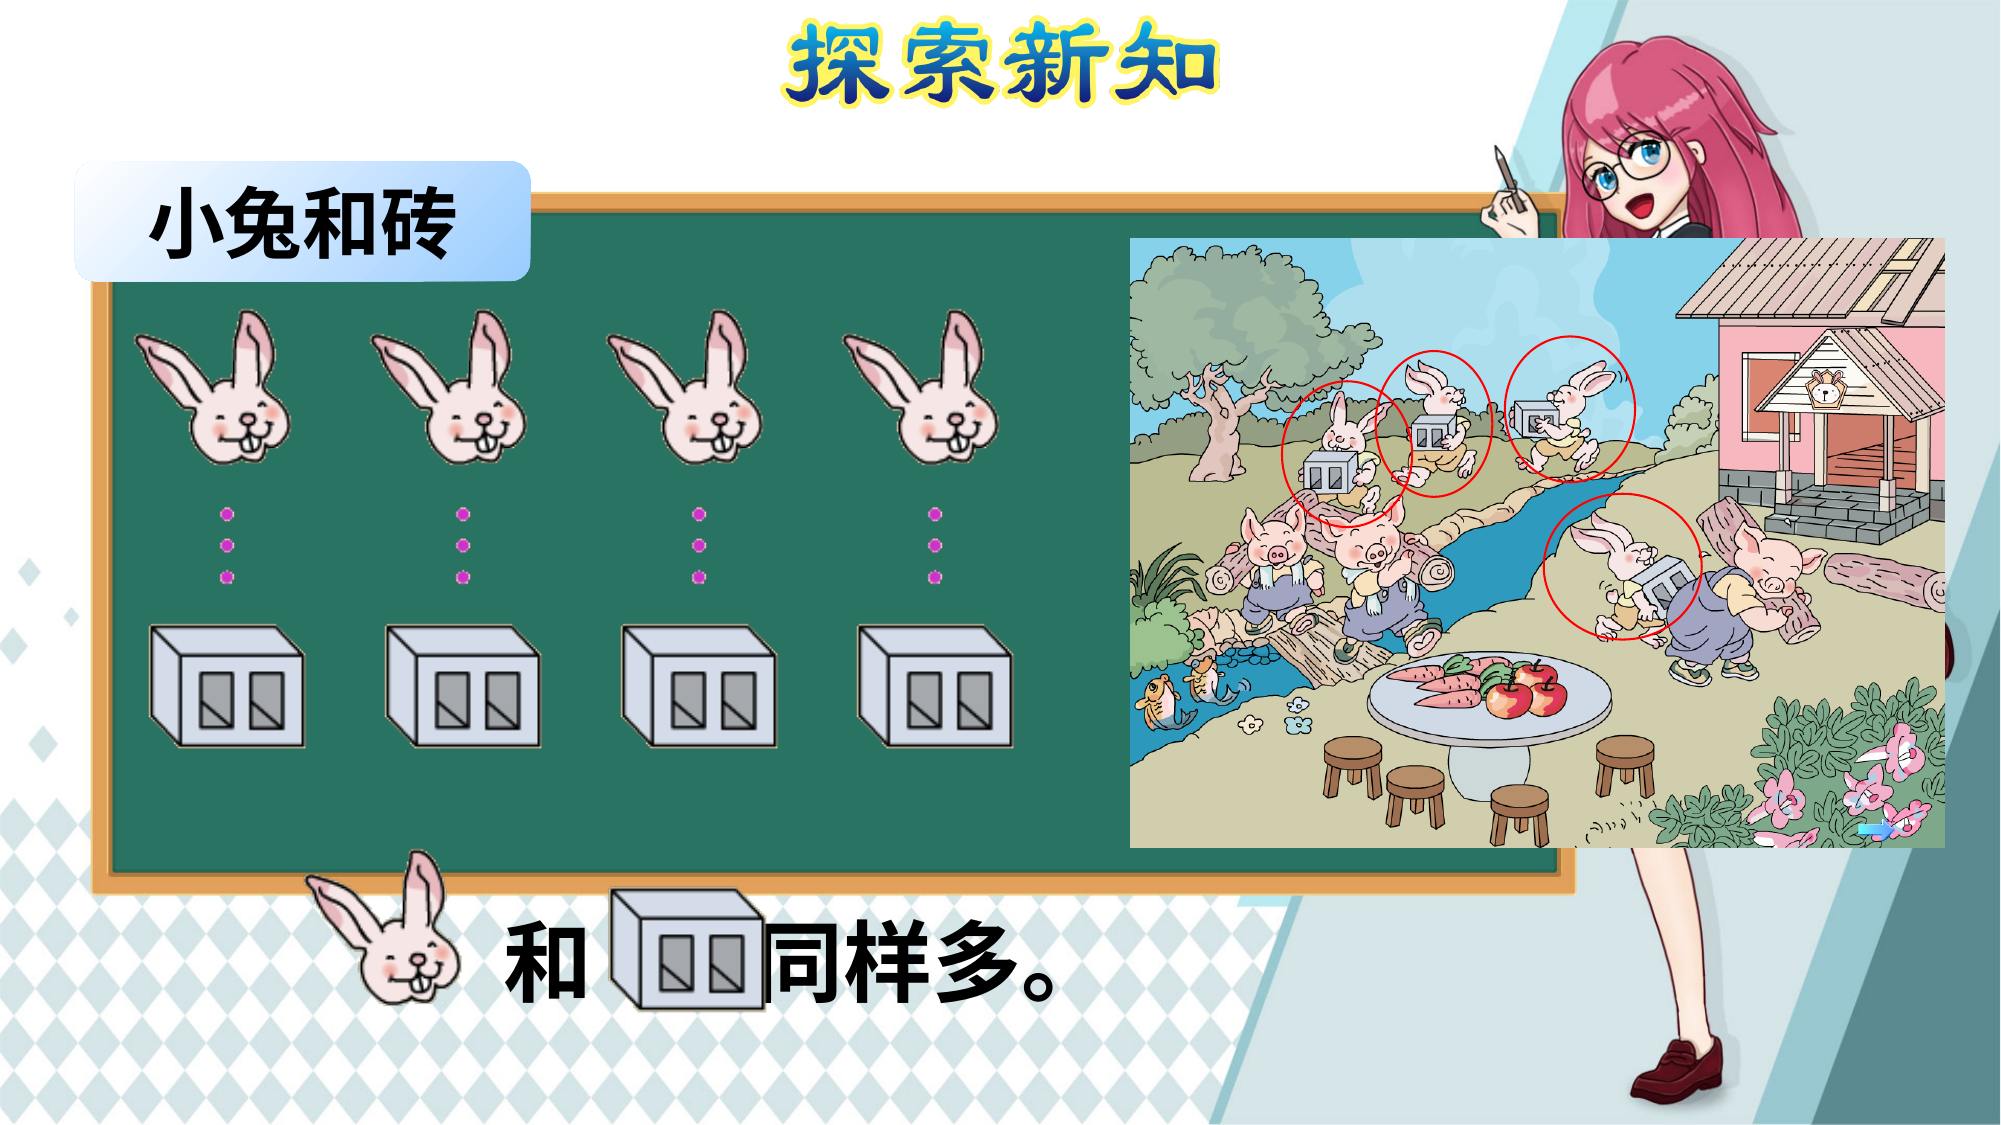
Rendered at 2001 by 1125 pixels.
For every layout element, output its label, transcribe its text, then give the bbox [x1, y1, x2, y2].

picture [0, 0, 2001, 1125]
text_box 小兔和砖 [74, 161, 531, 282]
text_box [296, 839, 1329, 1029]
